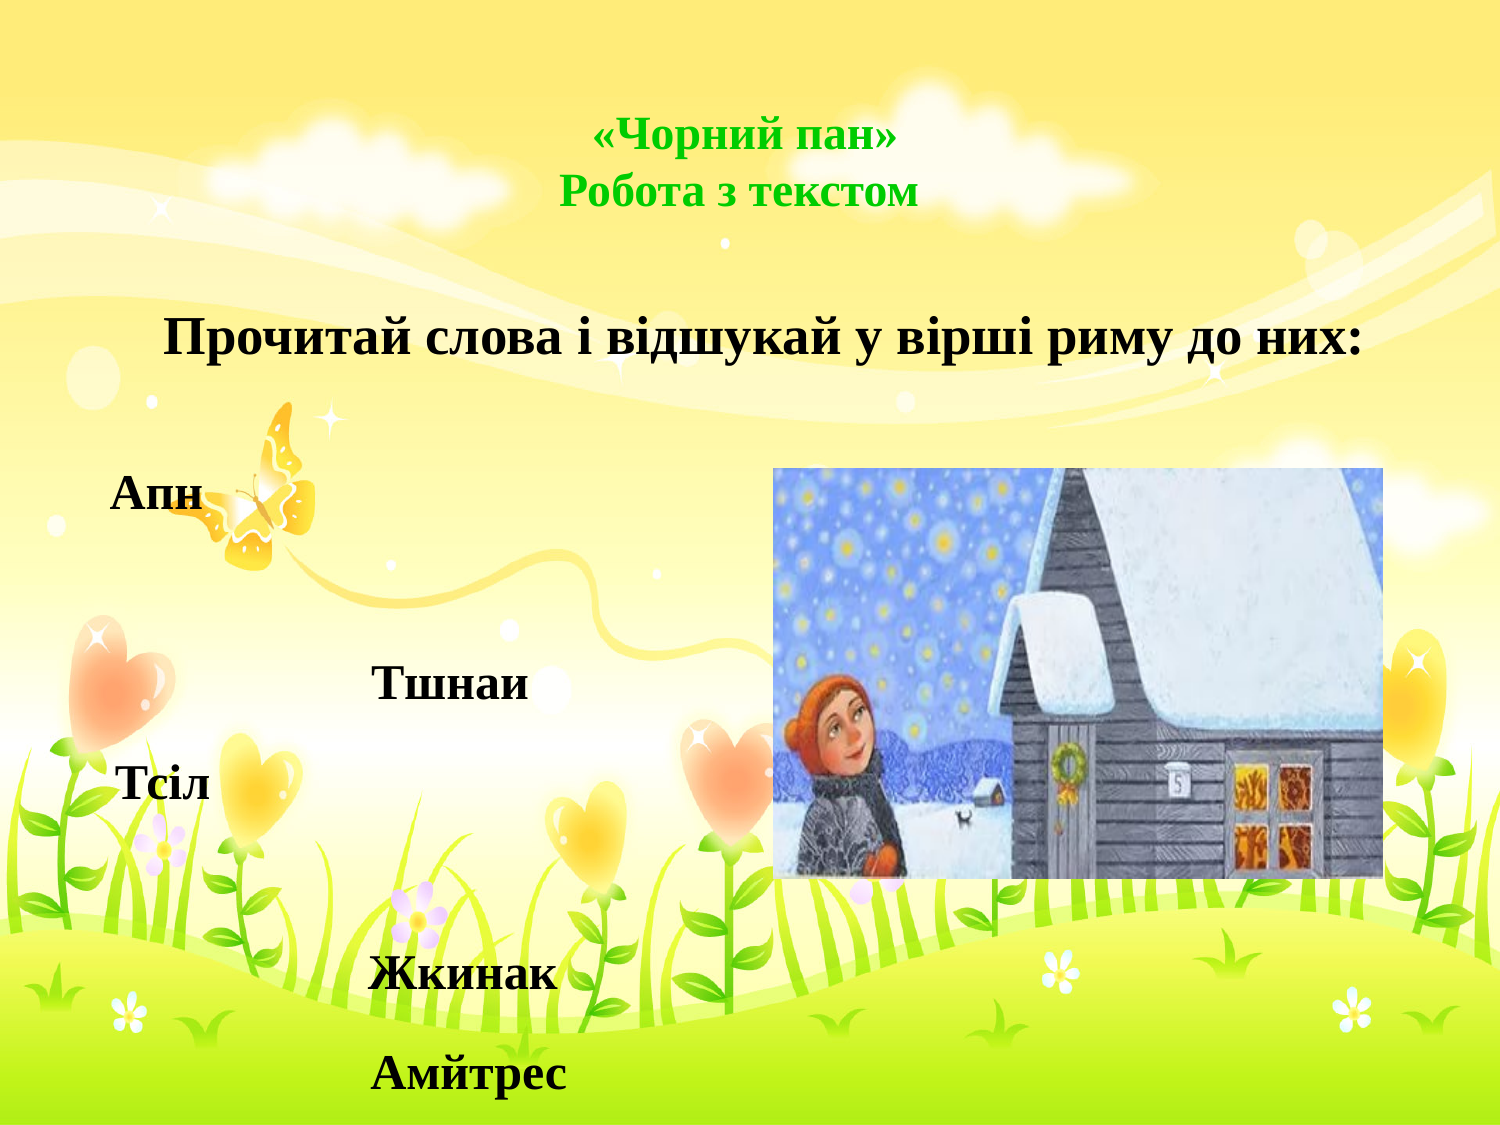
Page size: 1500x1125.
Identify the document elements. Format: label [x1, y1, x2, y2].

picture [0, 0, 1500, 1125]
list [773, 468, 1384, 880]
